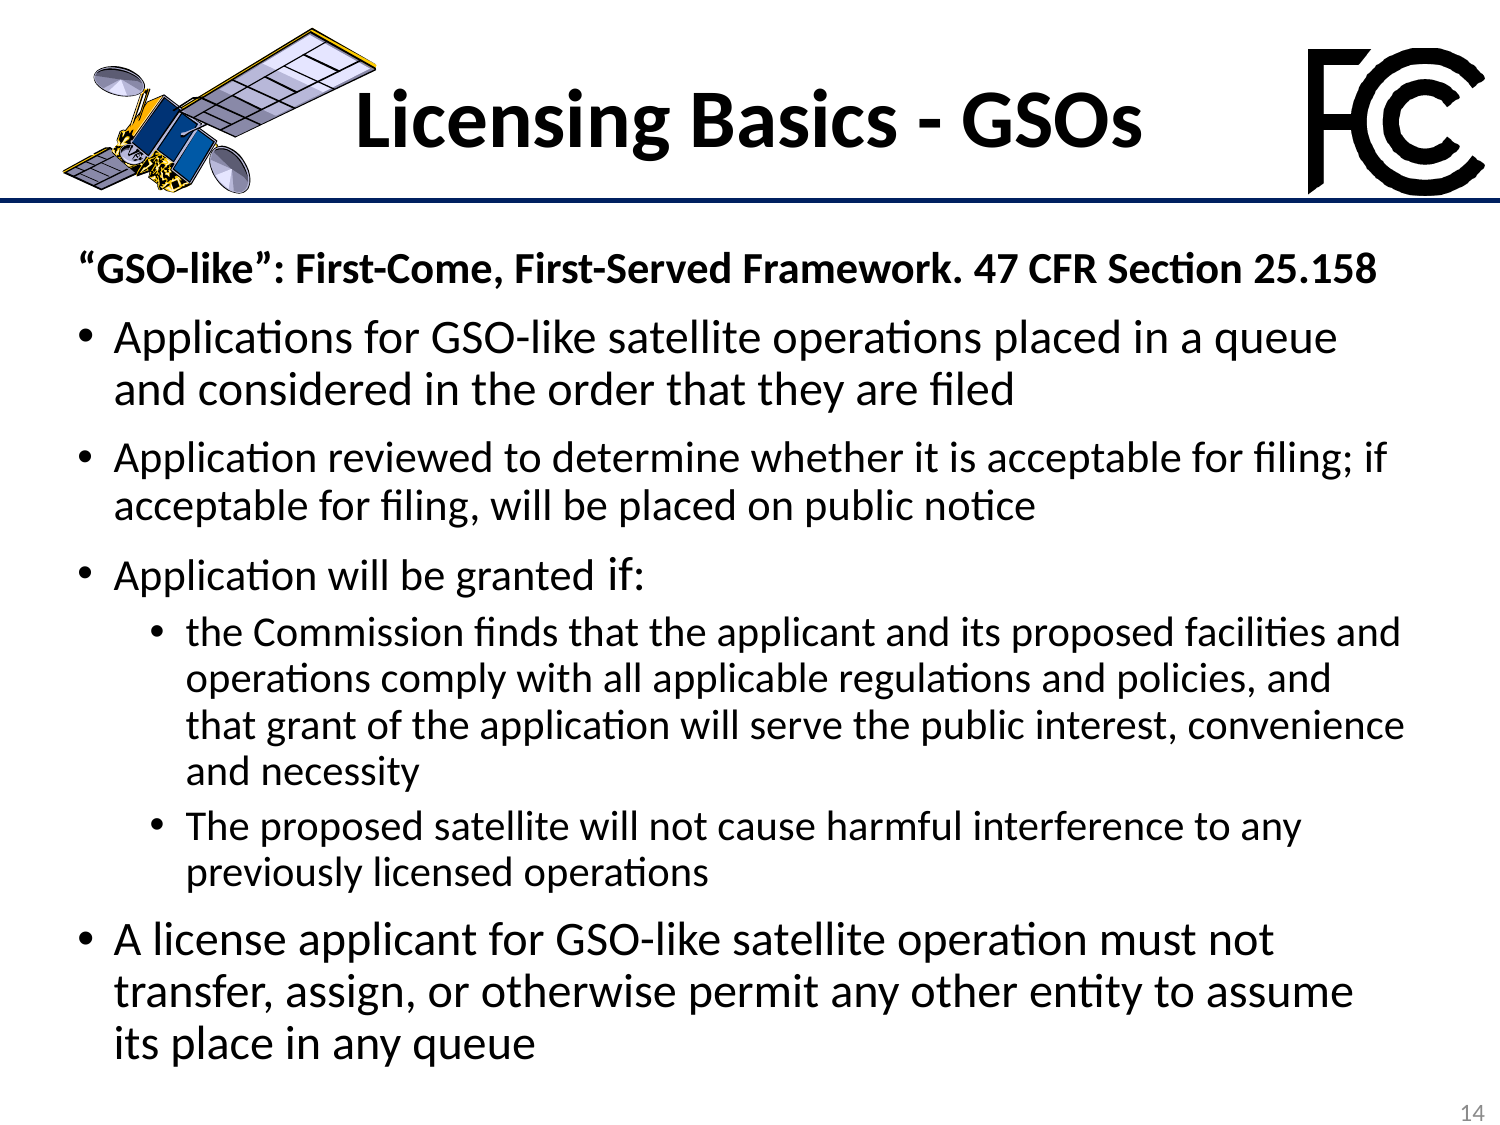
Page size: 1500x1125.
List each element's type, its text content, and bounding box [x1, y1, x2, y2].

slide_number 14 [1162, 1096, 1500, 1125]
picture [1397, 47, 1485, 196]
picture [62, 25, 379, 196]
list “GSO-like”: First-Come, First-Served Framework. 47 CFR Section 25.158 Applications for GSO-like satellite operations placed in a queue and considered in the order that they are filed Application reviewed to determine whether it is acceptable for filing; if acceptable for filing, will be placed on public notice Application will be granted if: the Commission finds that the applicant and its proposed facilities and operations comply with all applicable regulations and policies, and that grant of the application will serve the public interest, convenience and necessity The proposed satellite will not cause harmful interference to any previously licensed operations A license applicant for GSO-like satellite operation must not transfer, assign, or otherwise permit any other entity to assume its place in any queue [62, 237, 1427, 1080]
title Licensing Basics - GSOs [379, 45, 1397, 196]
